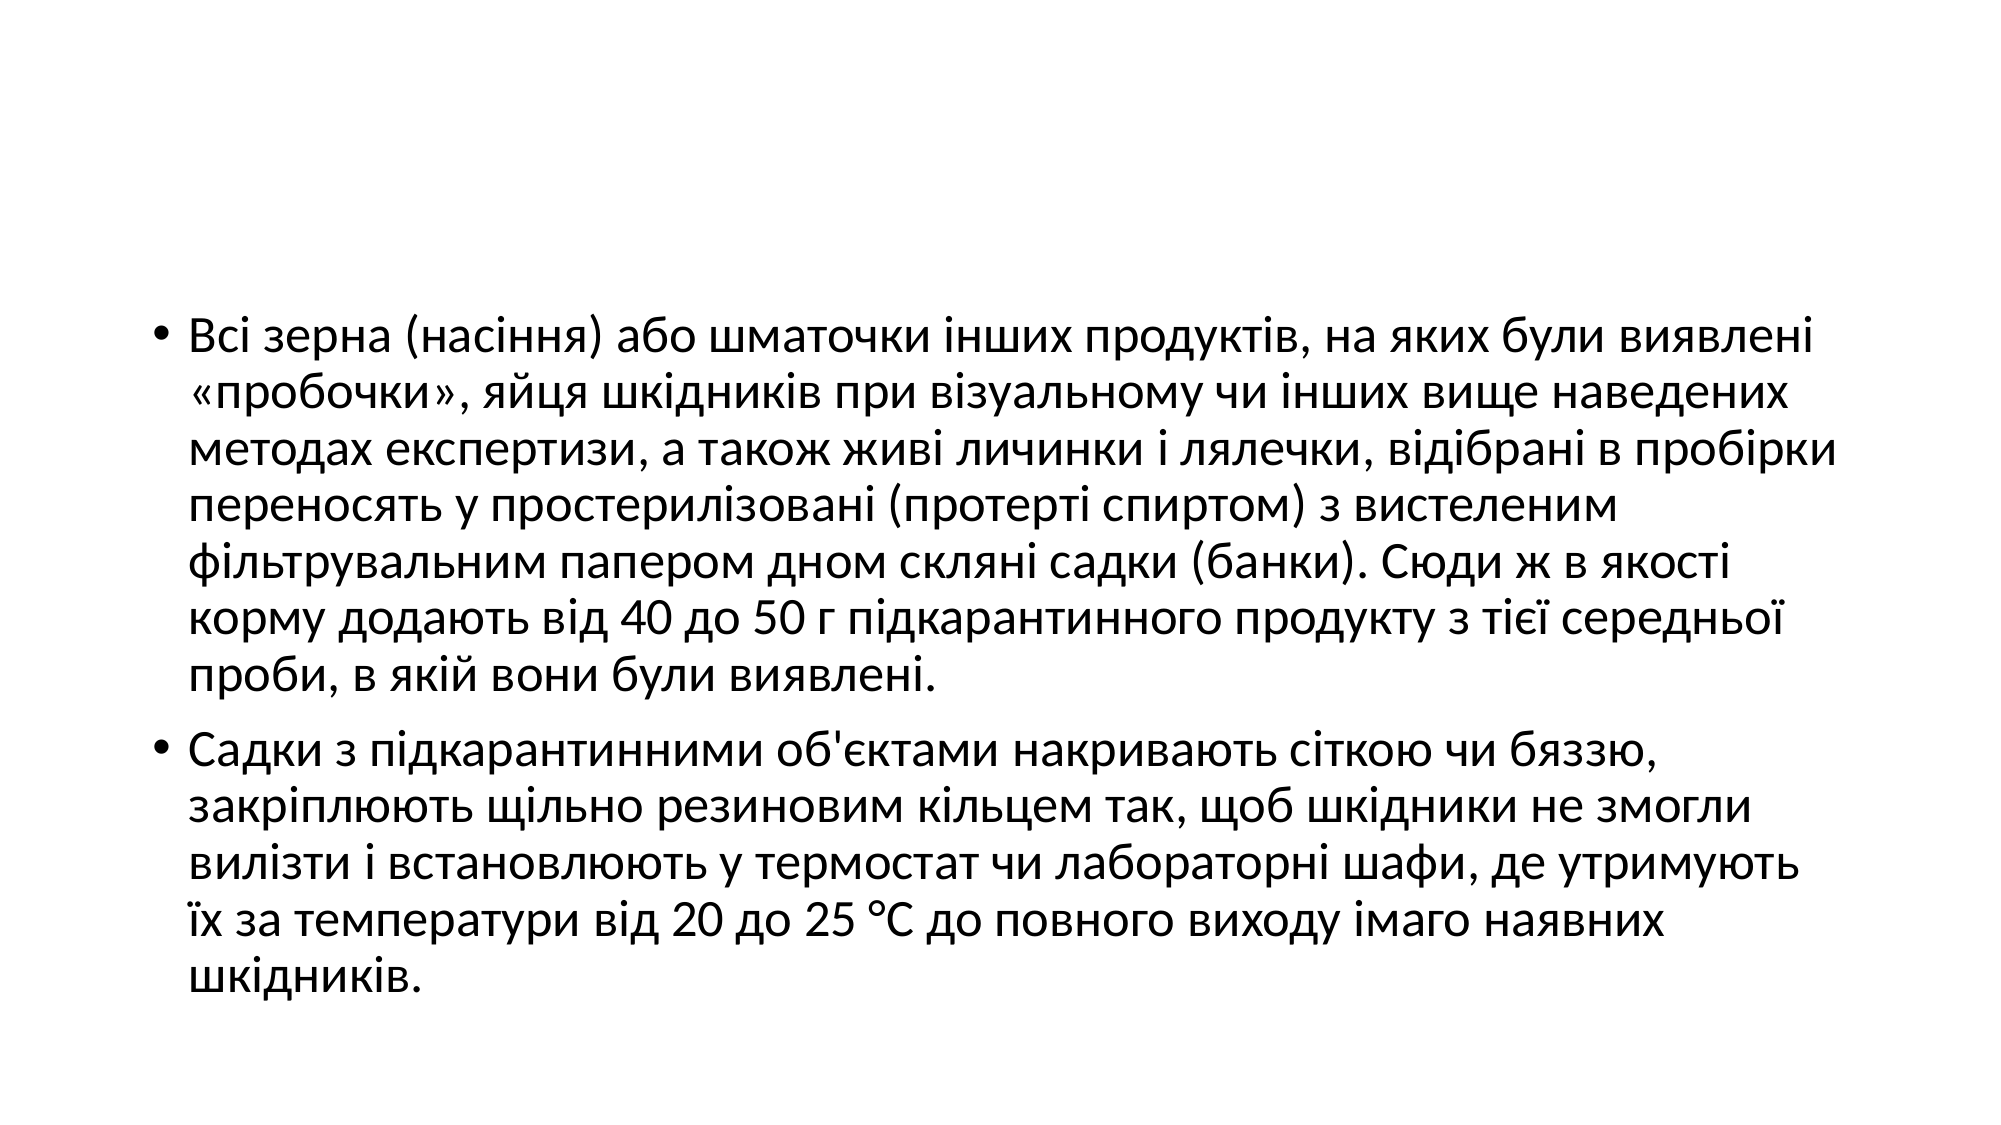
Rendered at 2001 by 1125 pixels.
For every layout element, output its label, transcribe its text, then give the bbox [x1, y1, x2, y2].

list Всі зерна (насіння) або шматочки інших продуктів, на яких були виявлені «пробочки», яйця шкідників при візуальному чи інших вище наведених методах експертизи, а також живі личинки і лялечки, відібрані в пробірки переносять у простерилізовані (протерті спиртом) з вистеленим фільтрувальним папером дном скляні садки (банки). Сюди ж в якості корму додають від 40 до 50 г підкарантинного продукту з тієї середньої проби, в якій вони були виявлені. Садки з підкарантинними об'єктами накривають сіткою чи бяззю, закріплюють щільно резиновим кільцем так, щоб шкідники не змогли вилізти і встановлюють у термостат чи лабораторні шафи, де утримують їх за температури від 20 до 25 °С до повного виходу імаго наявних шкідників. [137, 299, 1863, 1014]
